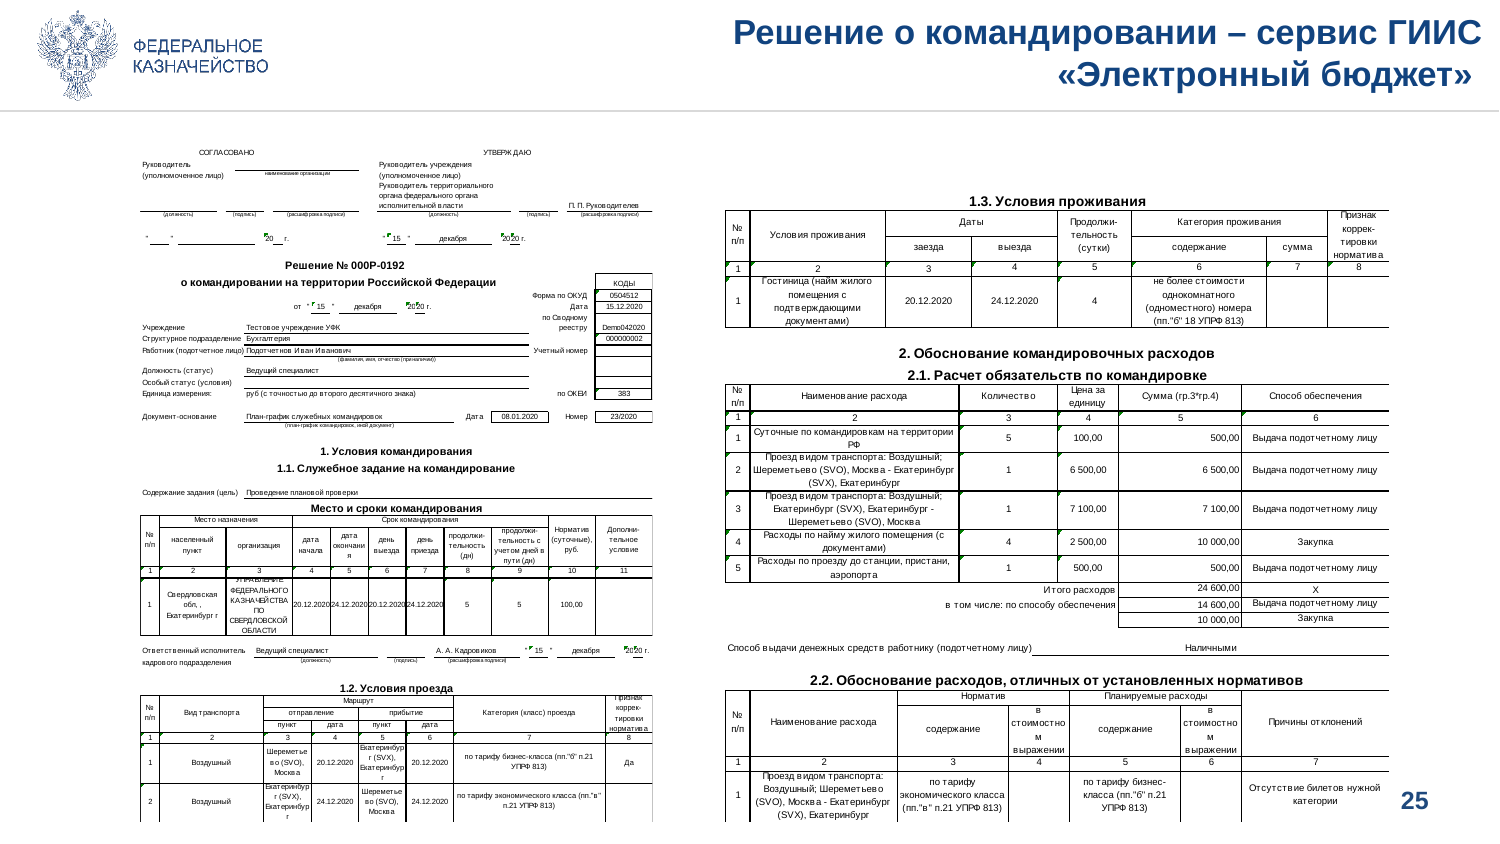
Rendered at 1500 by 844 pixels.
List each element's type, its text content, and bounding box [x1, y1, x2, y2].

picture [37, 10, 268, 101]
text_box Решение о командировании – сервис ГИИС «Электронный бюджет» [652, 2, 1498, 101]
picture [139, 146, 653, 823]
slide_number 24 [1395, 784, 1429, 815]
picture [724, 187, 1391, 823]
